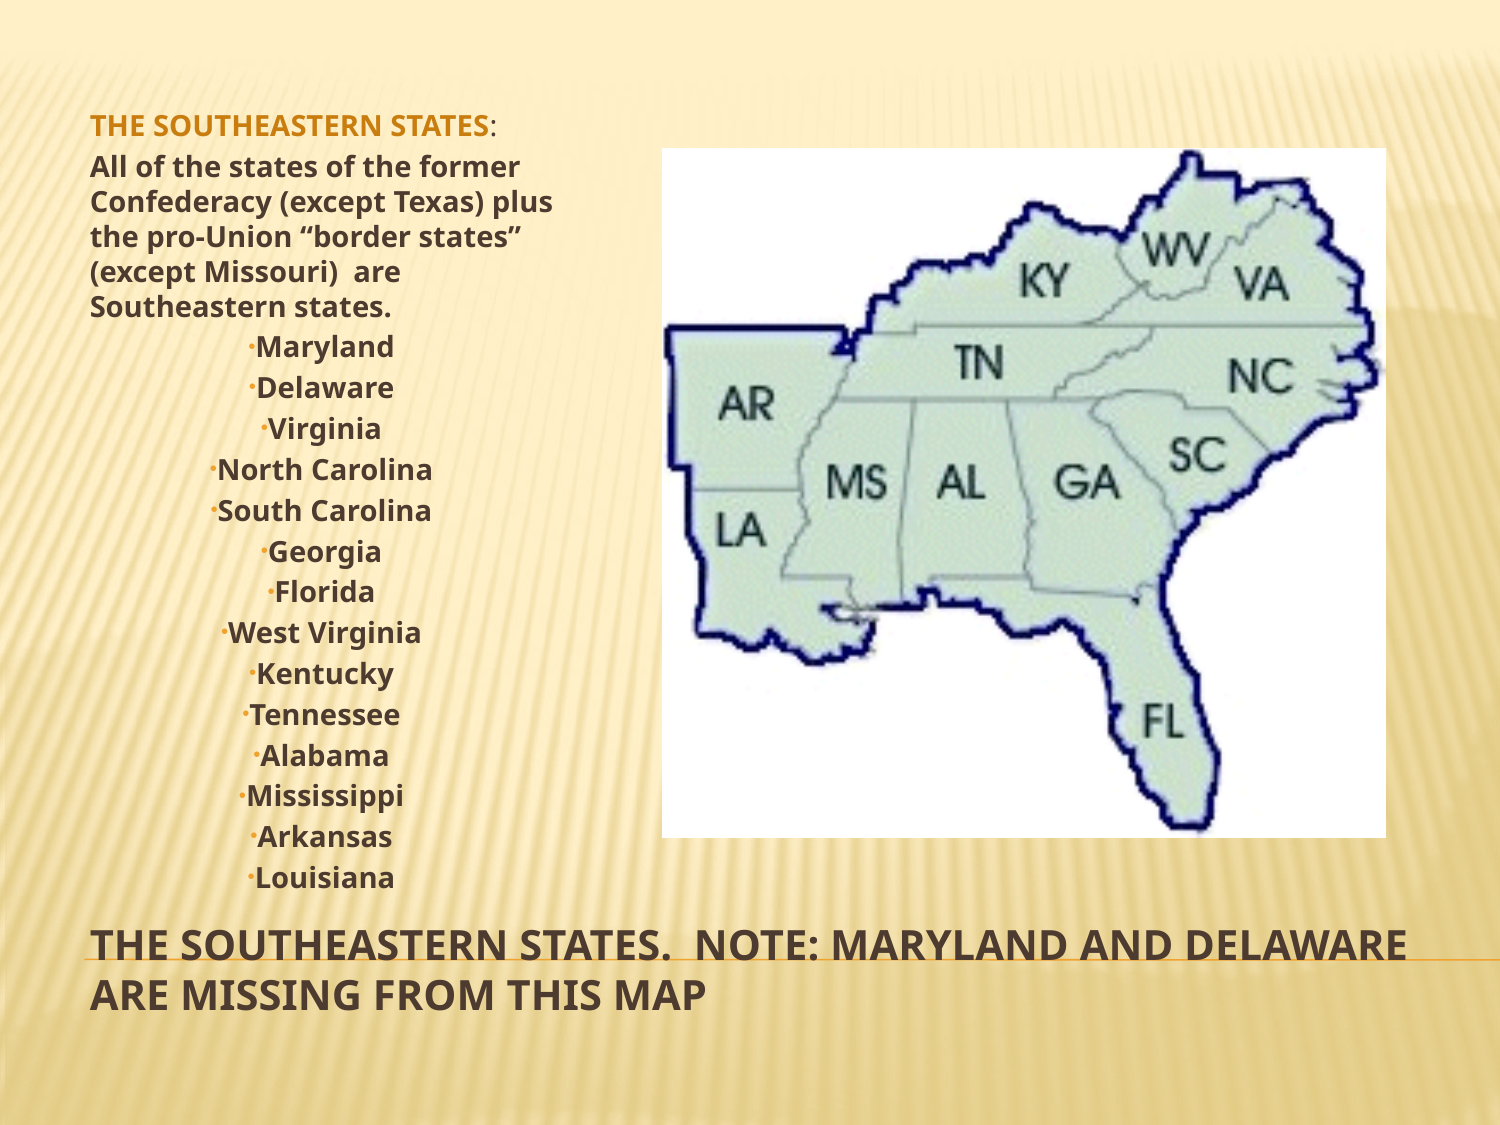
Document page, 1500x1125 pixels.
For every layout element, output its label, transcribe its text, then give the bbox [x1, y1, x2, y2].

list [662, 148, 1386, 838]
title The Southeastern states. NOTE: Maryland and Delaware are missing from this map [75, 900, 1463, 1038]
list THE SOUTHEASTERN STATES: All of the states of the former Confederacy (except Texas) plus the pro-Union “border states” (except Missouri) are Southeastern states. Maryland Delaware Virginia North Carolina South Carolina Georgia Florida West Virginia Kentucky Tennessee Alabama Mississippi Arkansas Louisiana [75, 99, 569, 888]
